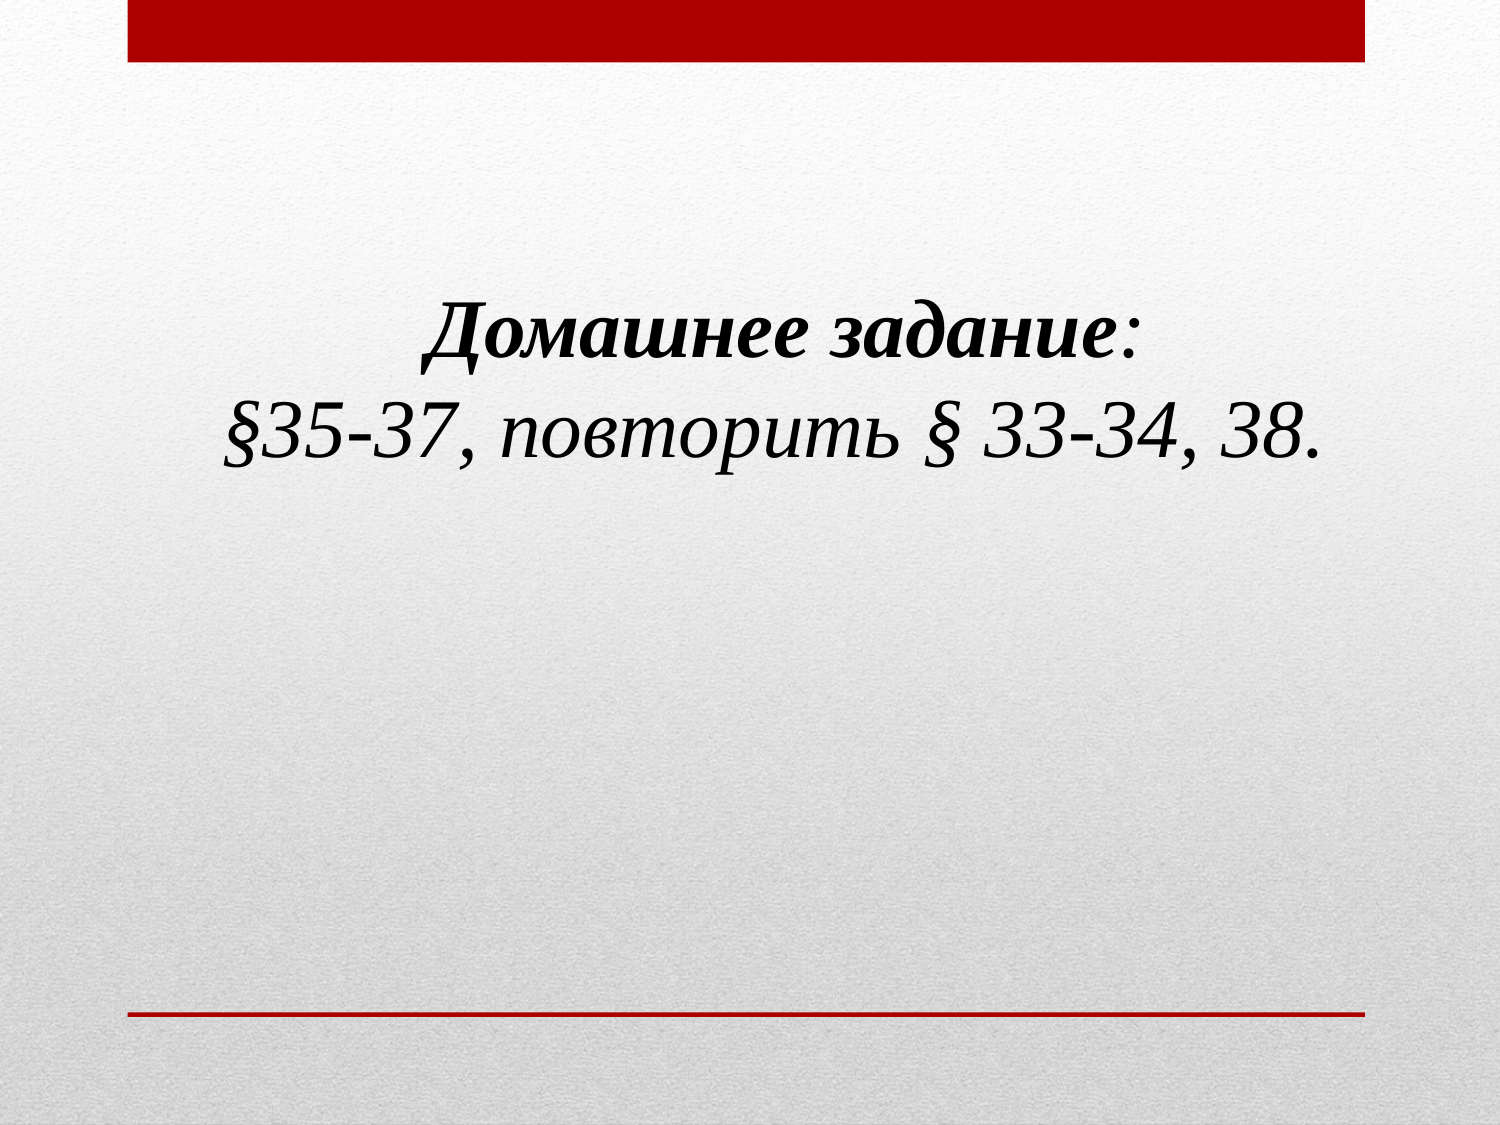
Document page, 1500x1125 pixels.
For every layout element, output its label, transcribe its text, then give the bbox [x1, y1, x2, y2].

text_box Домашнее задание: §35-37, повторить § 33-34, 38. [206, 267, 1388, 482]
